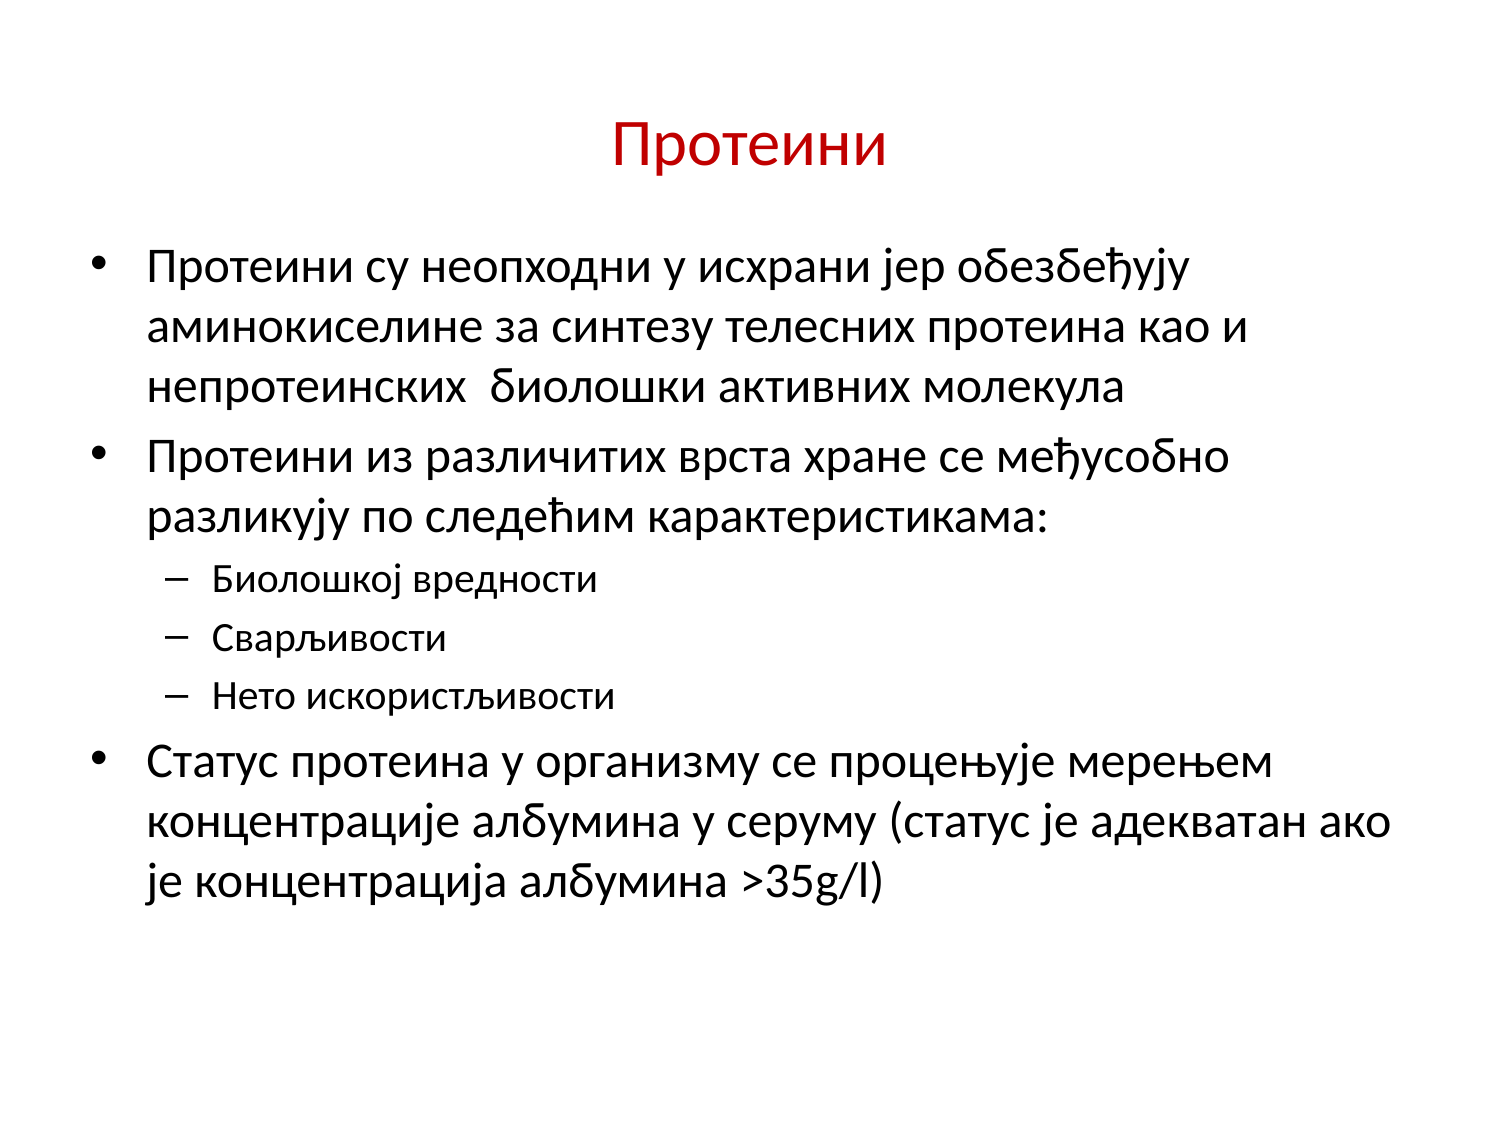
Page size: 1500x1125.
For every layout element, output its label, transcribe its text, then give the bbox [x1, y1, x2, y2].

list Протеини су неопходни у исхрани јер обезбеђују аминокиселине за синтезу телесних протеина као и непротеинских биолошки активних молекула Протеини из различитих врста хране се међусобно разликују по следећим карактеристикама: Биолошкој вредности Сварљивости Нето искористљивости Статус протеина у организму се процењује мерењем концентрације албумина у серуму (статус је адекватан ако је концентрација албумина >35g/l) [75, 224, 1425, 1005]
title Протеини [75, 45, 1425, 224]
